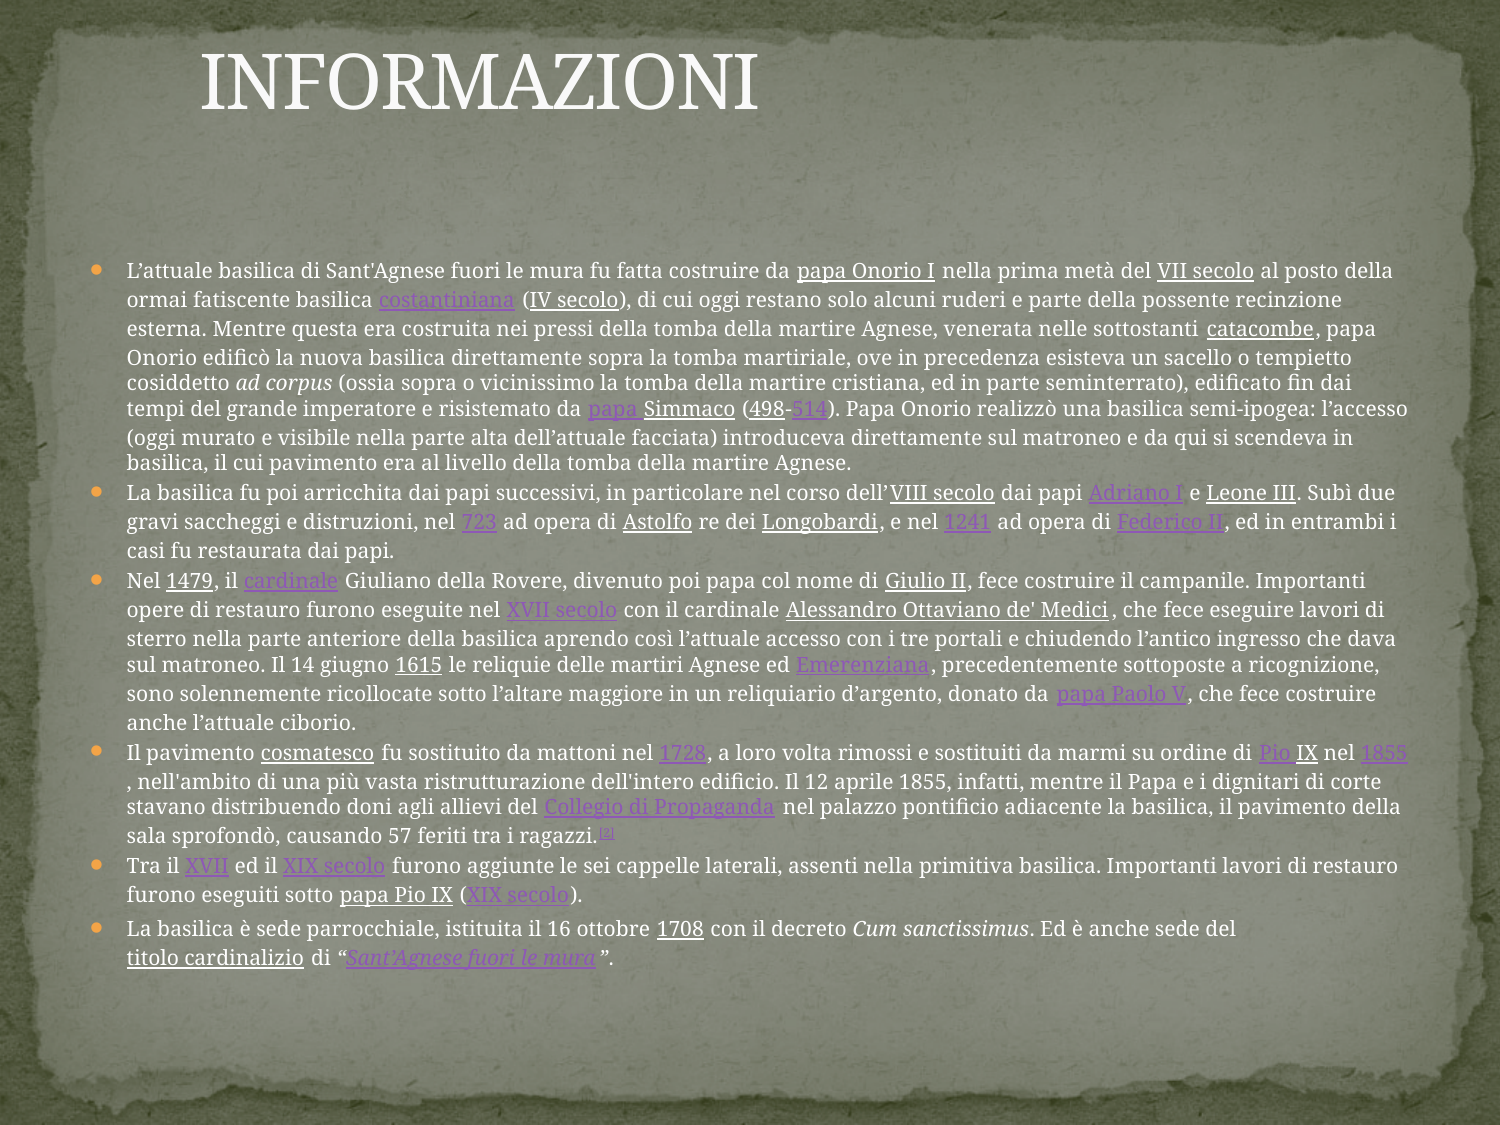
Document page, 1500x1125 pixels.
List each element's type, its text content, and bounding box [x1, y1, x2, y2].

list L’attuale basilica di Sant'Agnese fuori le mura fu fatta costruire da papa Onorio I nella prima metà del VII secolo al posto della ormai fatiscente basilica costantiniana (IV secolo), di cui oggi restano solo alcuni ruderi e parte della possente recinzione esterna. Mentre questa era costruita nei pressi della tomba della martire Agnese, venerata nelle sottostanti catacombe, papa Onorio edificò la nuova basilica direttamente sopra la tomba martiriale, ove in precedenza esisteva un sacello o tempietto cosiddetto ad corpus (ossia sopra o vicinissimo la tomba della martire cristiana, ed in parte seminterrato), edificato fin dai tempi del grande imperatore e risistemato da papa Simmaco (498-514). Papa Onorio realizzò una basilica semi-ipogea: l’accesso (oggi murato e visibile nella parte alta dell’attuale facciata) introduceva direttamente sul matroneo e da qui si scendeva in basilica, il cui pavimento era al livello della tomba della martire Agnese. La basilica fu poi arricchita dai papi successivi, in particolare nel corso dell’VIII secolo dai papi Adriano I e Leone III. Subì due gravi saccheggi e distruzioni, nel 723 ad opera di Astolfo re dei Longobardi, e nel 1241 ad opera di Federico II, ed in entrambi i casi fu restaurata dai papi. Nel 1479, il cardinale Giuliano della Rovere, divenuto poi papa col nome di Giulio II, fece costruire il campanile. Importanti opere di restauro furono eseguite nel XVII secolo con il cardinale Alessandro Ottaviano de' Medici, che fece eseguire lavori di sterro nella parte anteriore della basilica aprendo così l’attuale accesso con i tre portali e chiudendo l’antico ingresso che dava sul matroneo. Il 14 giugno 1615 le reliquie delle martiri Agnese ed Emerenziana, precedentemente sottoposte a ricognizione, sono solennemente ricollocate sotto l’altare maggiore in un reliquiario d’argento, donato da papa Paolo V, che fece costruire anche l’attuale ciborio. Il pavimento cosmatesco fu sostituito da mattoni nel 1728, a loro volta rimossi e sostituiti da marmi su ordine di Pio IX nel 1855, nell'ambito di una più vasta ristrutturazione dell'intero edificio. Il 12 aprile 1855, infatti, mentre il Papa e i dignitari di corte stavano distribuendo doni agli allievi del Collegio di Propaganda nel palazzo pontificio adiacente la basilica, il pavimento della sala sprofondò, causando 57 feriti tra i ragazzi.[2] Tra il XVII ed il XIX secolo furono aggiunte le sei cappelle laterali, assenti nella primitiva basilica. Importanti lavori di restauro furono eseguiti sotto papa Pio IX (XIX secolo). La basilica è sede parrocchiale, istituita il 16 ottobre 1708 con il decreto Cum sanctissimus. Ed è anche sede del titolo cardinalizio di “Sant’Agnese fuori le mura”. [75, 249, 1425, 1000]
title INFORMAZIONI [74, 24, 1425, 225]
